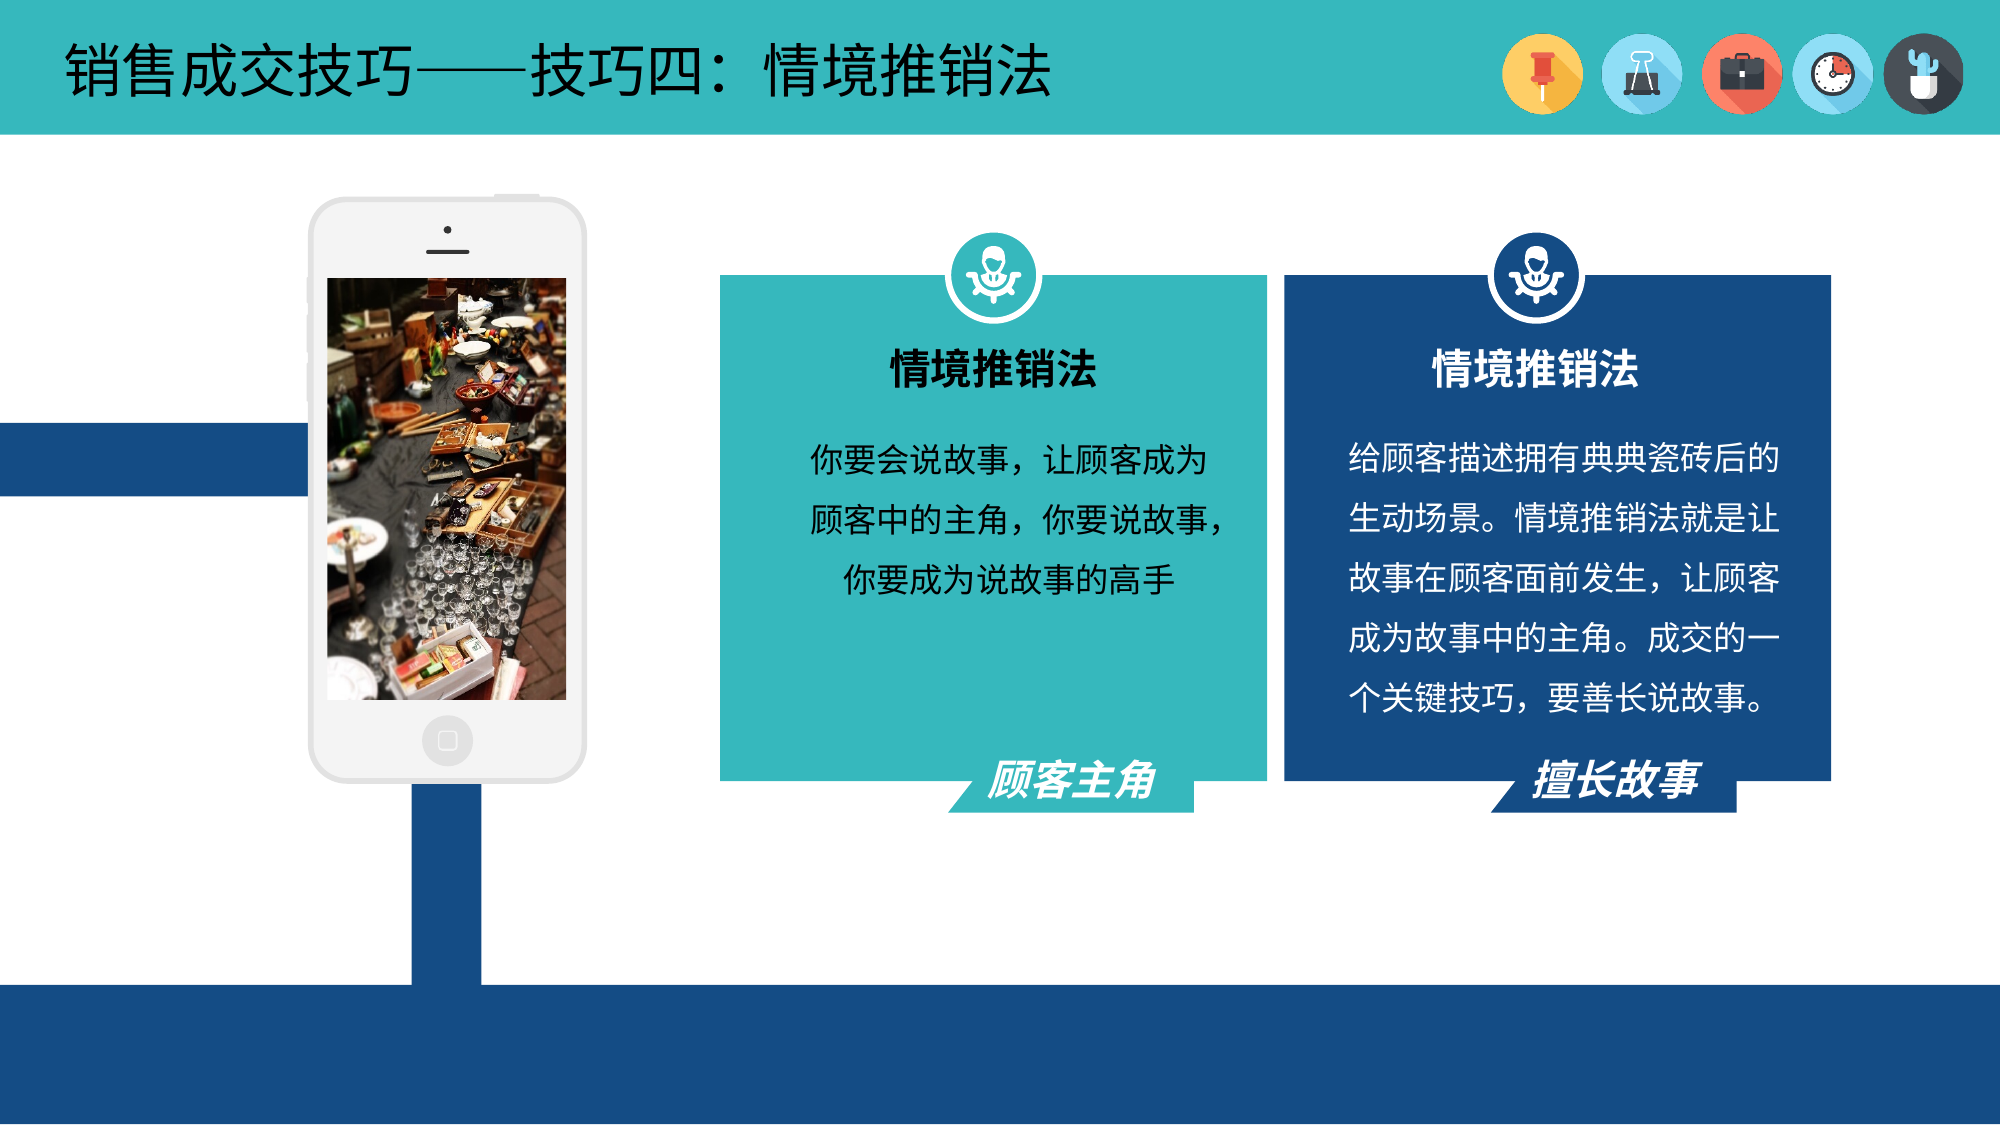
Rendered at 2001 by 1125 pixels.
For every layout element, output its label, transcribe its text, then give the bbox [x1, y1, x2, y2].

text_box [306, 193, 588, 784]
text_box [1490, 229, 1583, 321]
text_box [411, 784, 482, 1001]
text_box [1283, 274, 1832, 782]
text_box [793, 337, 1226, 665]
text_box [948, 229, 1040, 321]
text_box [0, 422, 306, 497]
text_box 擅长故事 [1489, 743, 1738, 814]
picture [1502, 27, 1964, 116]
text_box [0, 0, 2000, 136]
text_box 顾客主角 [947, 743, 1195, 814]
text_box 销售成交技巧——技巧四：情境推销法 [49, 26, 1085, 112]
text_box [719, 274, 1268, 782]
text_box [1316, 337, 1812, 731]
text_box [0, 984, 2000, 1125]
